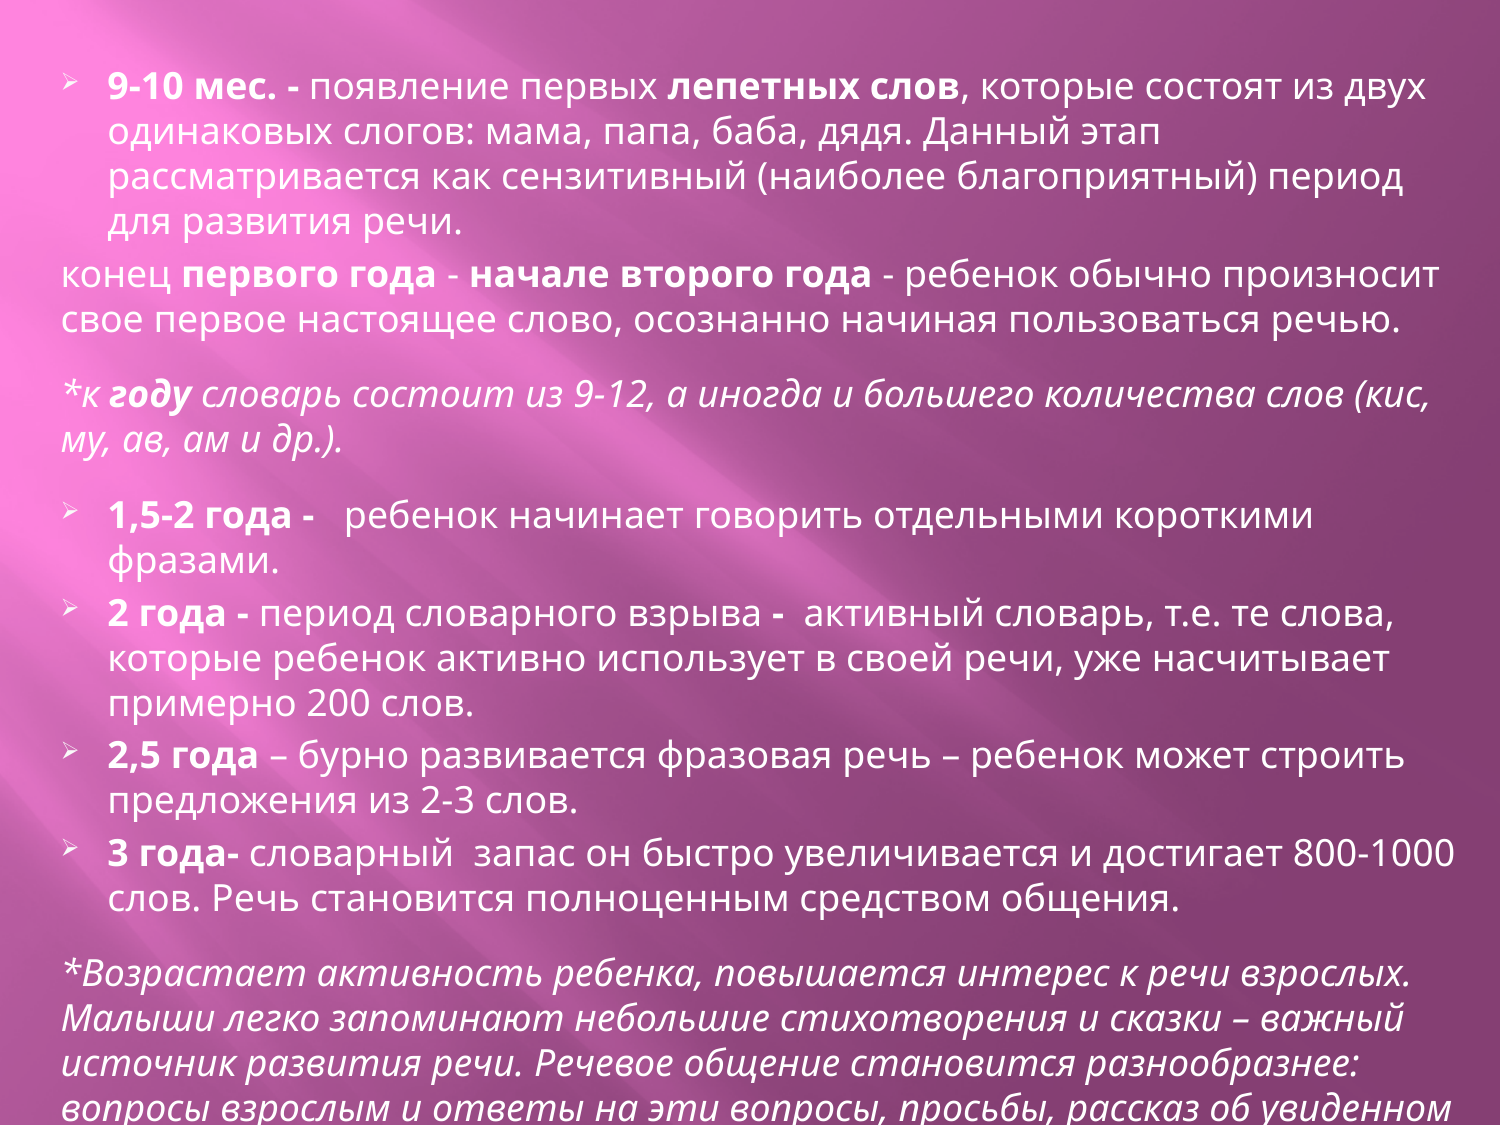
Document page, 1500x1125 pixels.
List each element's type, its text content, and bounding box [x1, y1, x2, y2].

list 9-10 мес. - появление первых лепетных слов, которые состоят из двух одинаковых слогов: мама, папа, баба, дядя. Данный этап рассматривается как сензитивный (наиболее благоприятный) период для развития речи. конец первого года - начале второго года - ребенок обычно произносит свое первое настоящее слово, осознанно начиная пользоваться речью. *к году словарь состоит из 9-12, а иногда и большего количества слов (кис, му, ав, ам и др.). 1,5-2 года - ребенок начинает говорить отдельными короткими фразами. 2 года - период словарного взрыва - активный словарь, т.е. те слова, которые ребенок активно использует в своей речи, уже насчитывает примерно 200 слов. 2,5 года – бурно развивается фразовая речь – ребенок может строить предложения из 2-3 слов. 3 года- словарный запас он быстро увеличивается и достигает 800-1000 слов. Речь становится полноценным средством общения. *Возрастает активность ребенка, повышается интерес к речи взрослых. Малыши легко запоминают небольшие стихотворения и сказки – важный источник развития речи. Речевое общение становится разнообразнее: вопросы взрослым и ответы на эти вопросы, просьбы, рассказ об увиденном и сделанном, пересказ услышанного, требование объяснить, как выполняется то или иное действие. [53, 54, 1471, 1094]
